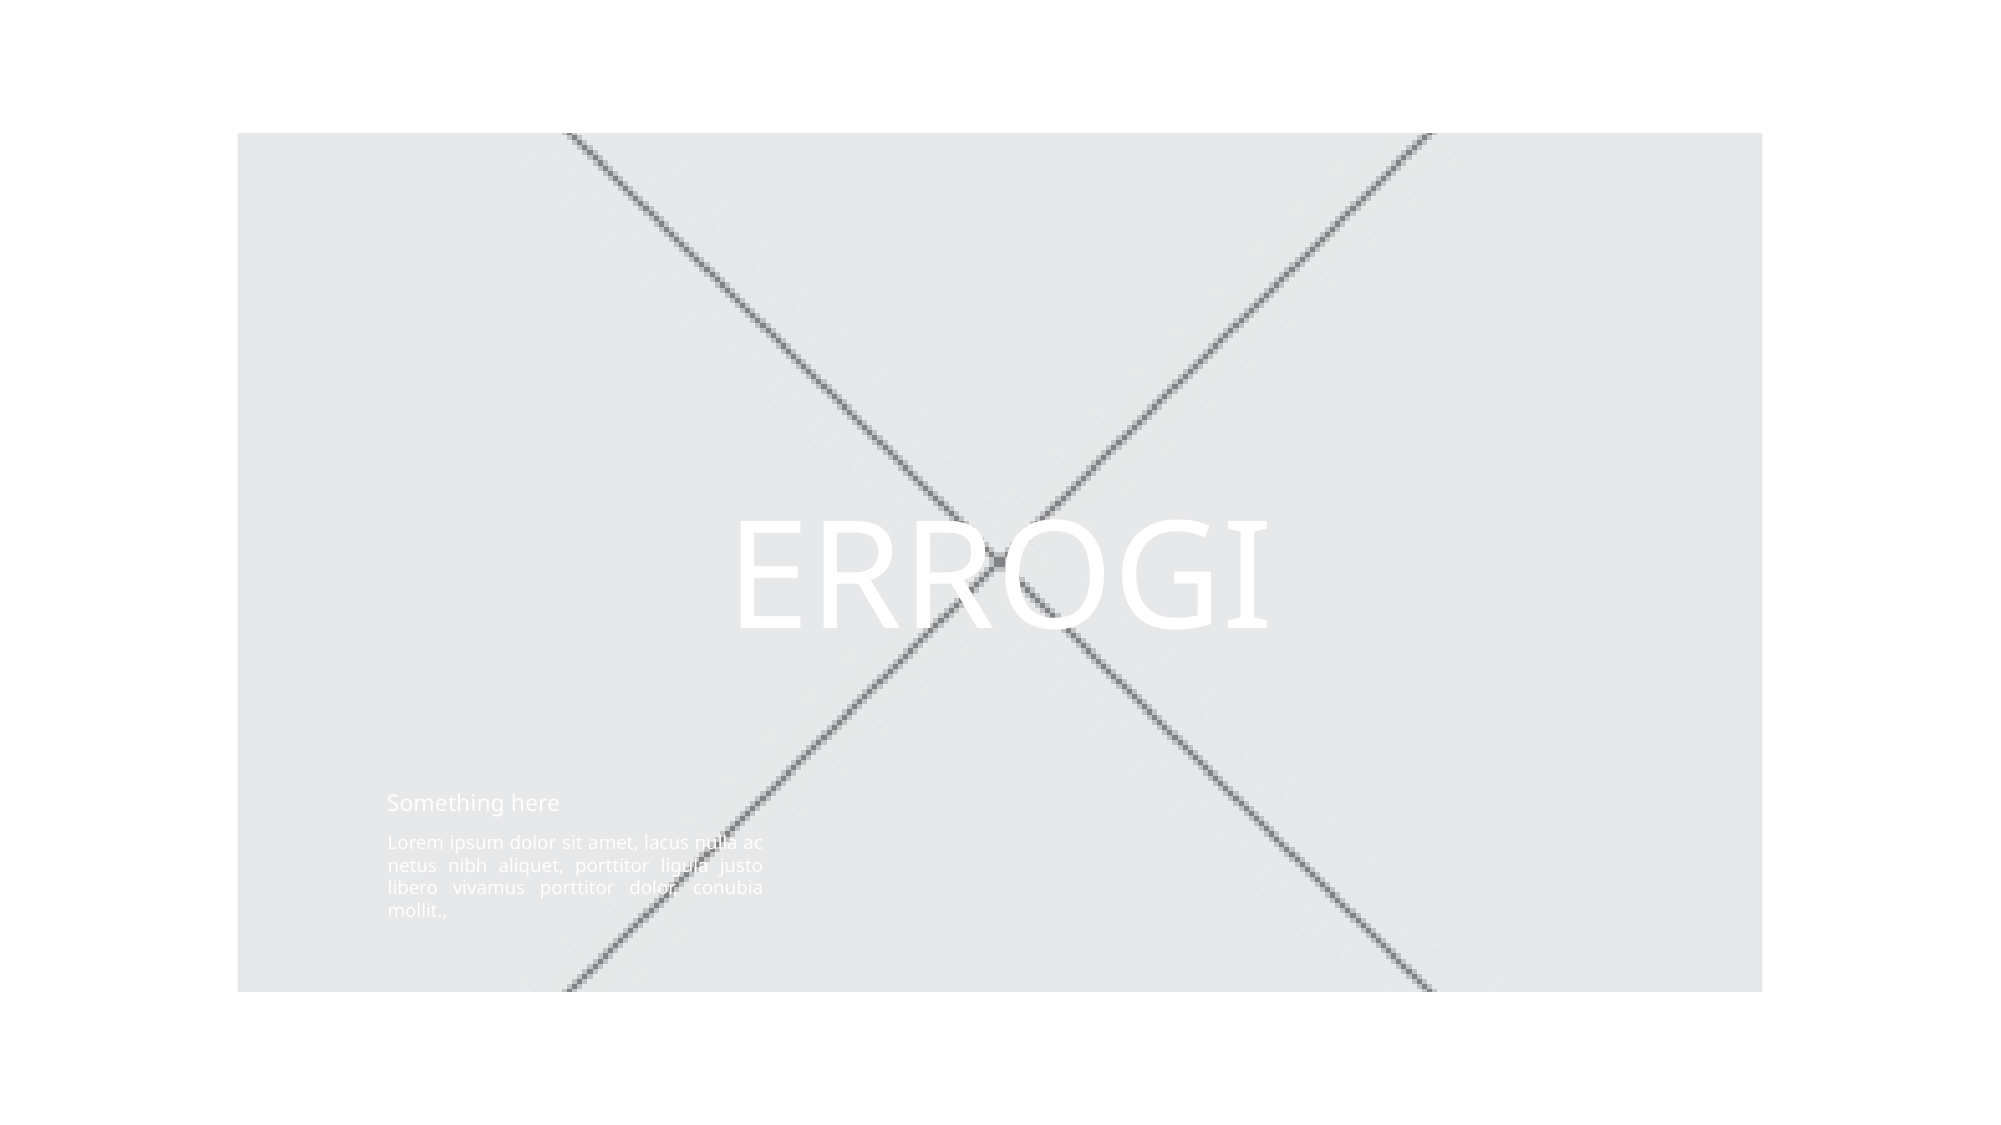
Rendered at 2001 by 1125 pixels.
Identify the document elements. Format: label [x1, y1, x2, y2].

picture [237, 133, 1763, 992]
